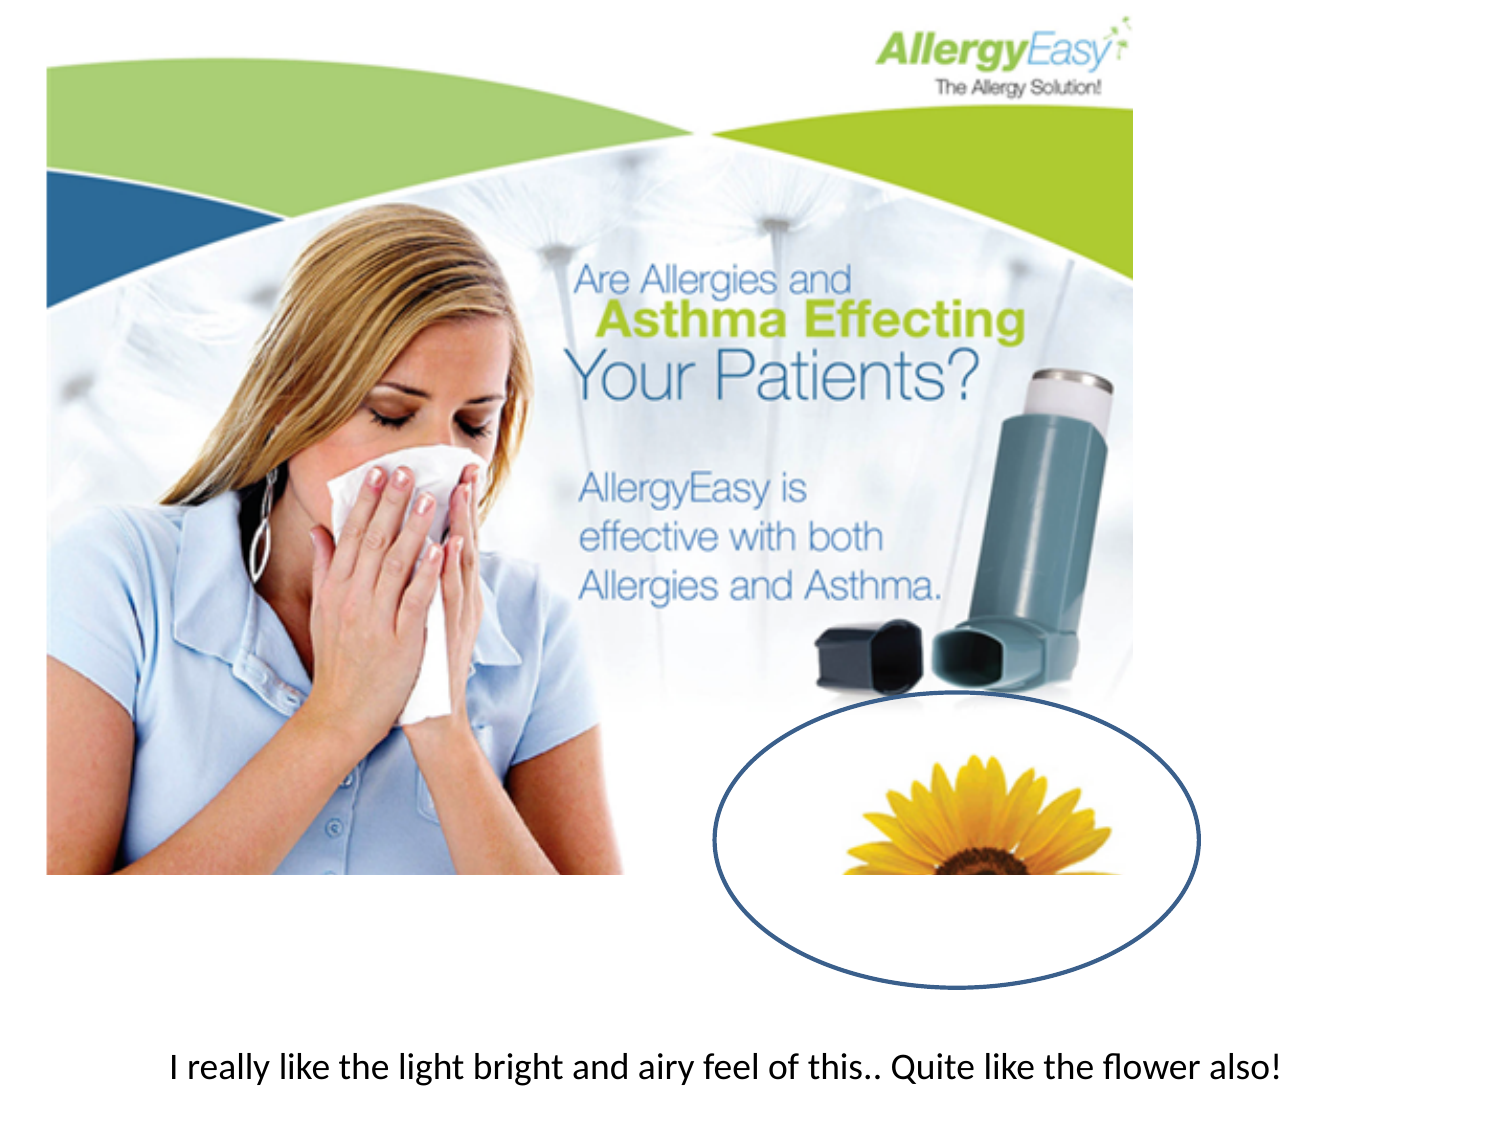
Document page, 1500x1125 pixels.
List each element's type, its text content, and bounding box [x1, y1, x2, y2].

text_box [723, 739, 1201, 990]
picture [40, 0, 1134, 875]
text_box I really like the light bright and airy feel of this.. Quite like the flower also! [154, 1034, 1299, 1095]
